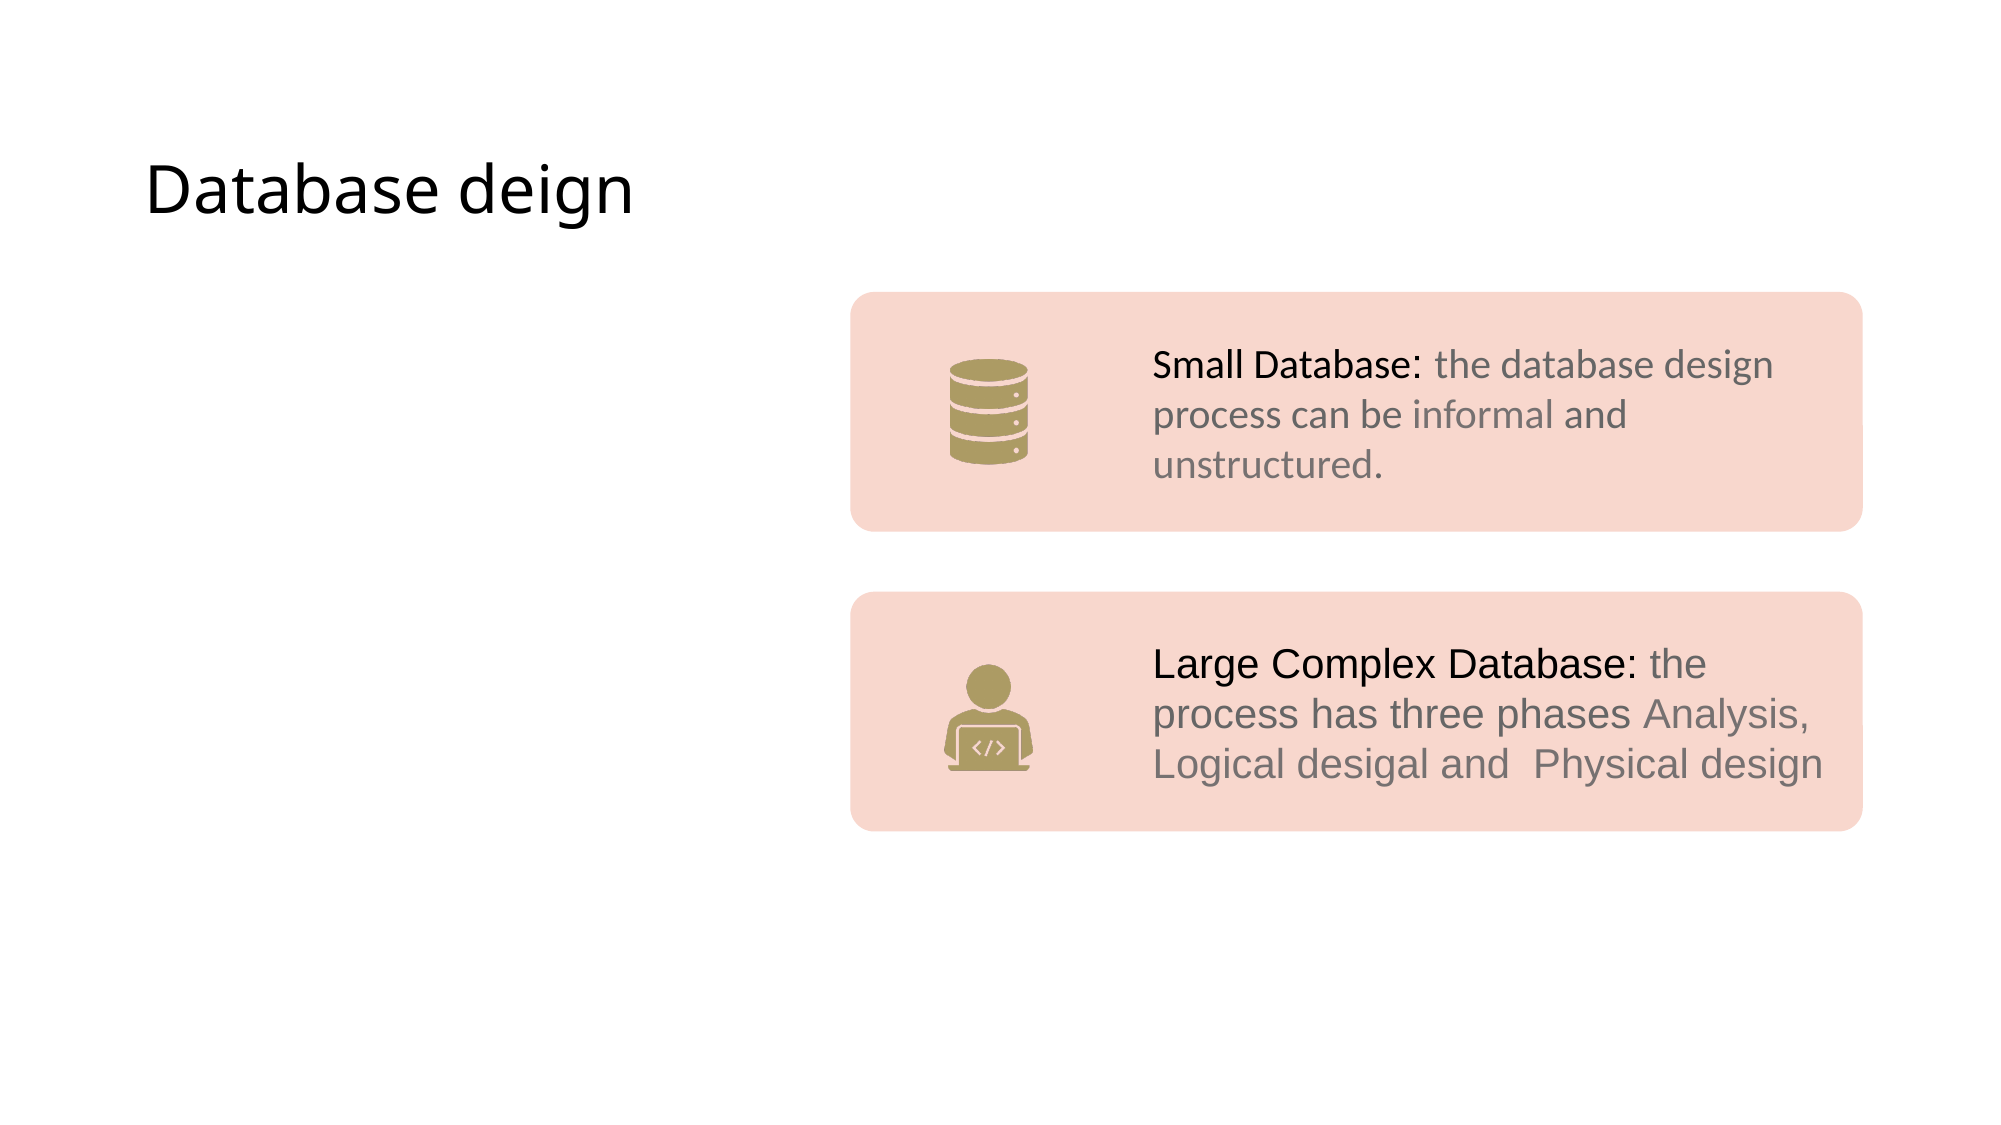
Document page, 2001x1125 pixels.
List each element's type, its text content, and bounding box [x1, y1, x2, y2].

title Database deign [130, 0, 776, 236]
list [850, 161, 1863, 962]
